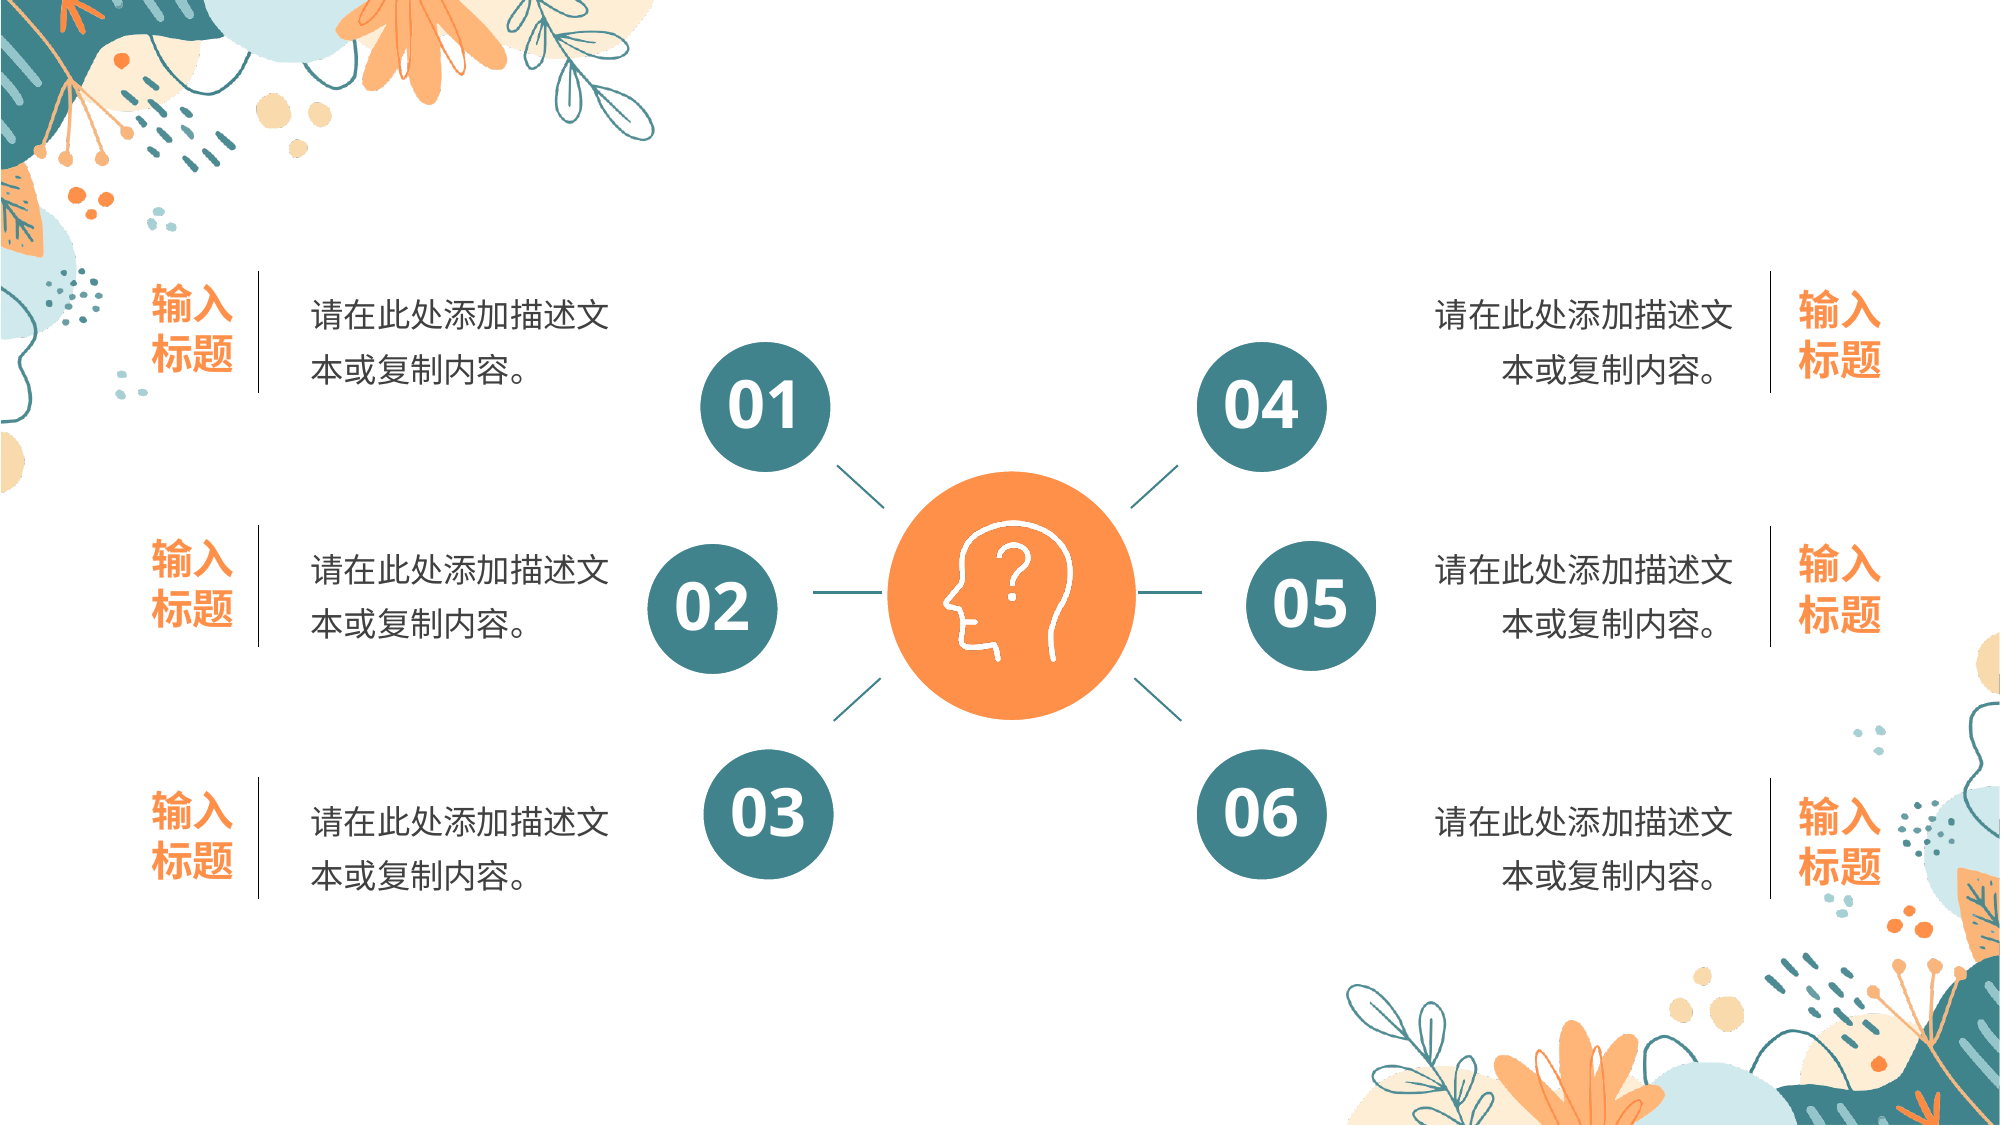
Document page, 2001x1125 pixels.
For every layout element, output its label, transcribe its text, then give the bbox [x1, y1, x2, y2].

text_box 06 [1195, 748, 1328, 881]
text_box 请在此处添加描述文本或复制内容。 [296, 779, 630, 903]
text_box 输入标题 [136, 777, 258, 892]
picture [943, 520, 1073, 662]
text_box 输入标题 [259, 525, 269, 640]
text_box 请在此处添加描述文本或复制内容。 [296, 273, 630, 397]
text_box 输入标题 [1783, 530, 1916, 646]
picture [0, 0, 655, 493]
text_box 输入标题 [136, 525, 258, 640]
picture [1345, 632, 2000, 1125]
text_box 输入标题 [259, 777, 269, 892]
text_box 请在此处添加描述文本或复制内容。 [1415, 273, 1749, 397]
text_box 输入标题 [136, 270, 258, 386]
text_box 04 [1195, 340, 1328, 474]
text_box 请在此处添加描述文本或复制内容。 [1415, 779, 1749, 903]
text_box 03 [702, 748, 835, 881]
text_box 输入标题 [259, 270, 269, 386]
text_box 请在此处添加描述文本或复制内容。 [1415, 527, 1749, 651]
text_box 输入标题 [1783, 783, 1916, 898]
text_box [886, 470, 1137, 722]
text_box 05 [1245, 539, 1378, 673]
text_box 输入标题 [1783, 276, 1916, 392]
text_box 请在此处添加描述文本或复制内容。 [296, 527, 630, 651]
text_box 02 [646, 542, 779, 676]
text_box 01 [699, 340, 832, 474]
